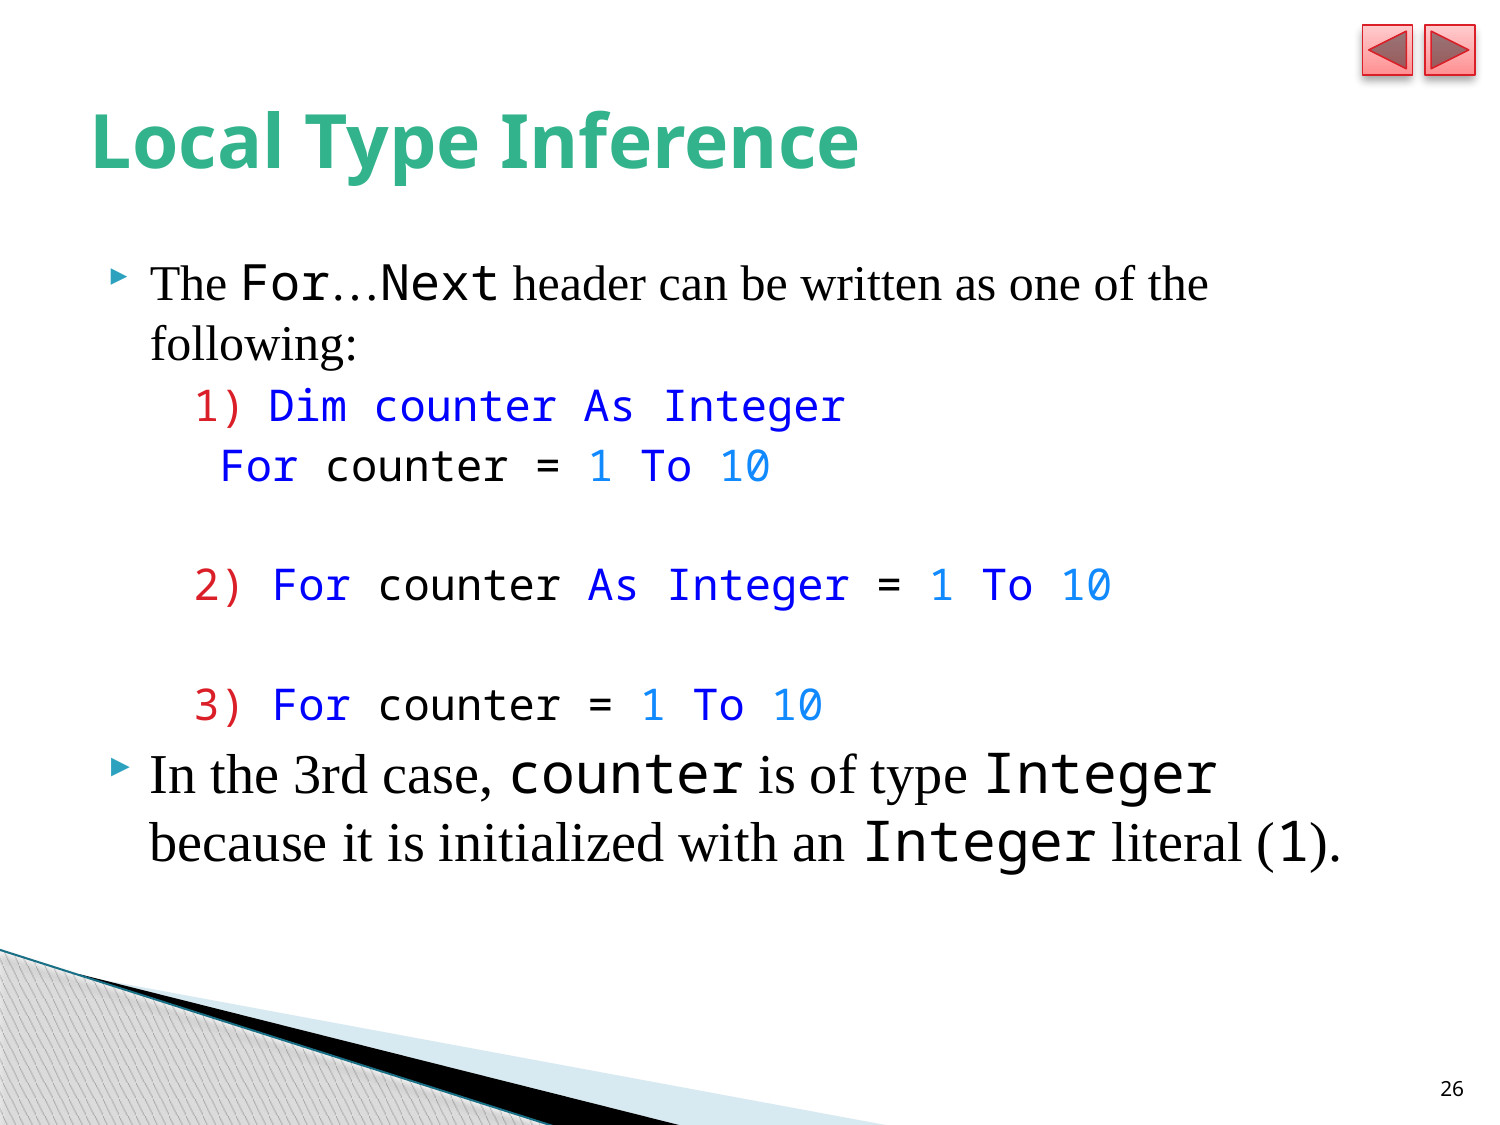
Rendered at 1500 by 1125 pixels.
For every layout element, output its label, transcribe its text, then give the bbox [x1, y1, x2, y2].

slide_number 26 [1418, 1051, 1479, 1112]
title Local Type Inference [75, 45, 1425, 233]
list The For…Next header can be written as one of the following: Dim counter As Integer For counter = 1 To 10 2) For counter As Integer = 1 To 10 3) For counter = 1 To 10 In the 3rd case, counter is of type Integer because it is initialized with an Integer literal (1). [74, 242, 1426, 986]
